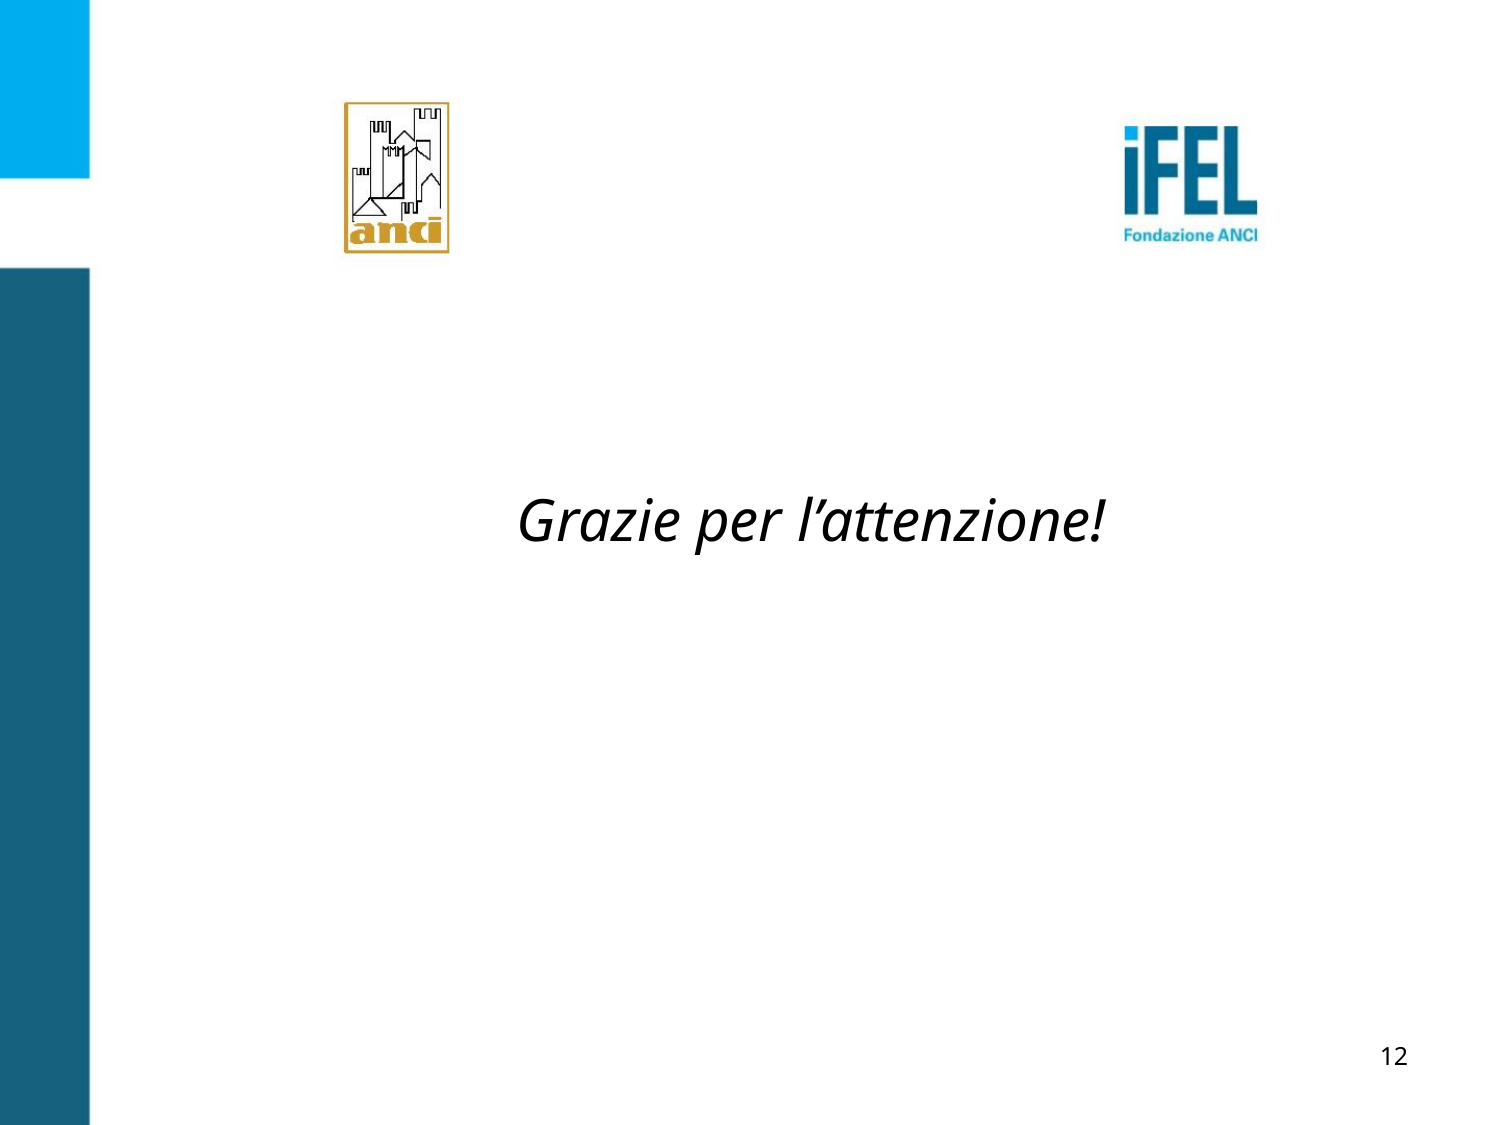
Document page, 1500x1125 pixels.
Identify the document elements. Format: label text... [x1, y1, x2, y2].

text_box Grazie per l’attenzione! [516, 488, 1207, 554]
text_box [0, 0, 1500, 1125]
text_box 12 [1379, 1042, 1446, 1071]
